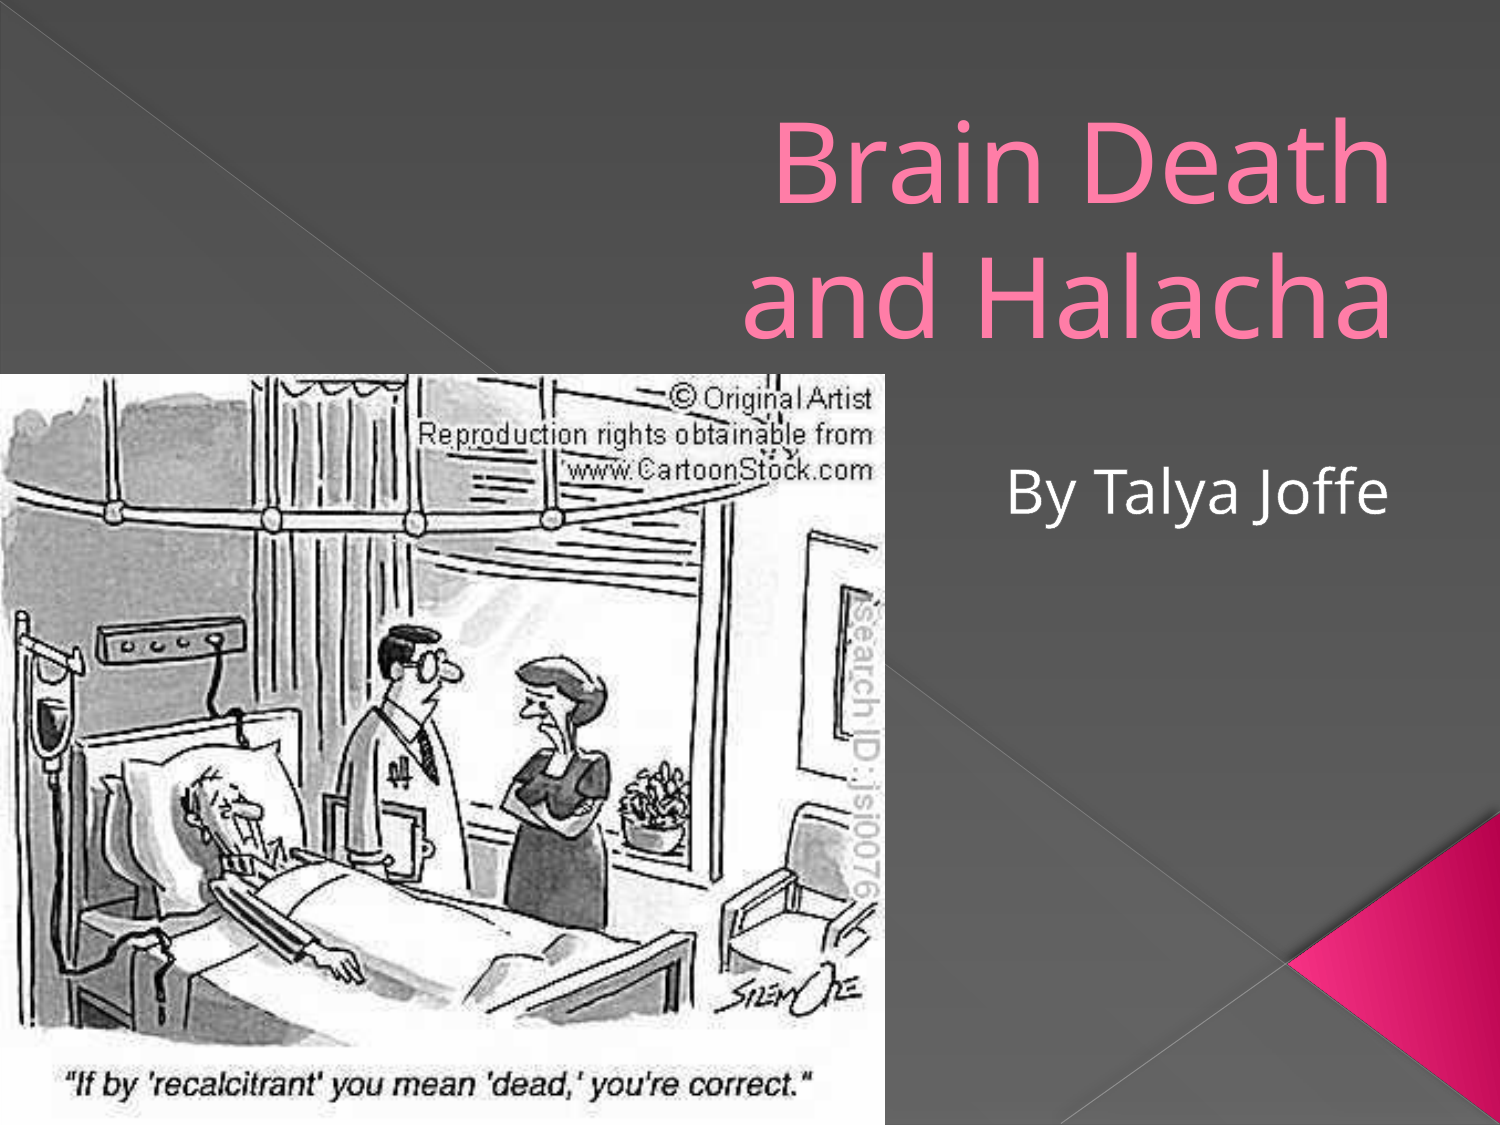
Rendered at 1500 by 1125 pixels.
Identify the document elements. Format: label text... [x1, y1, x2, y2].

subtitle By Talya Joffe [890, 369, 1412, 657]
picture [0, 374, 886, 1125]
title Brain Death and Halacha [88, 127, 1412, 369]
